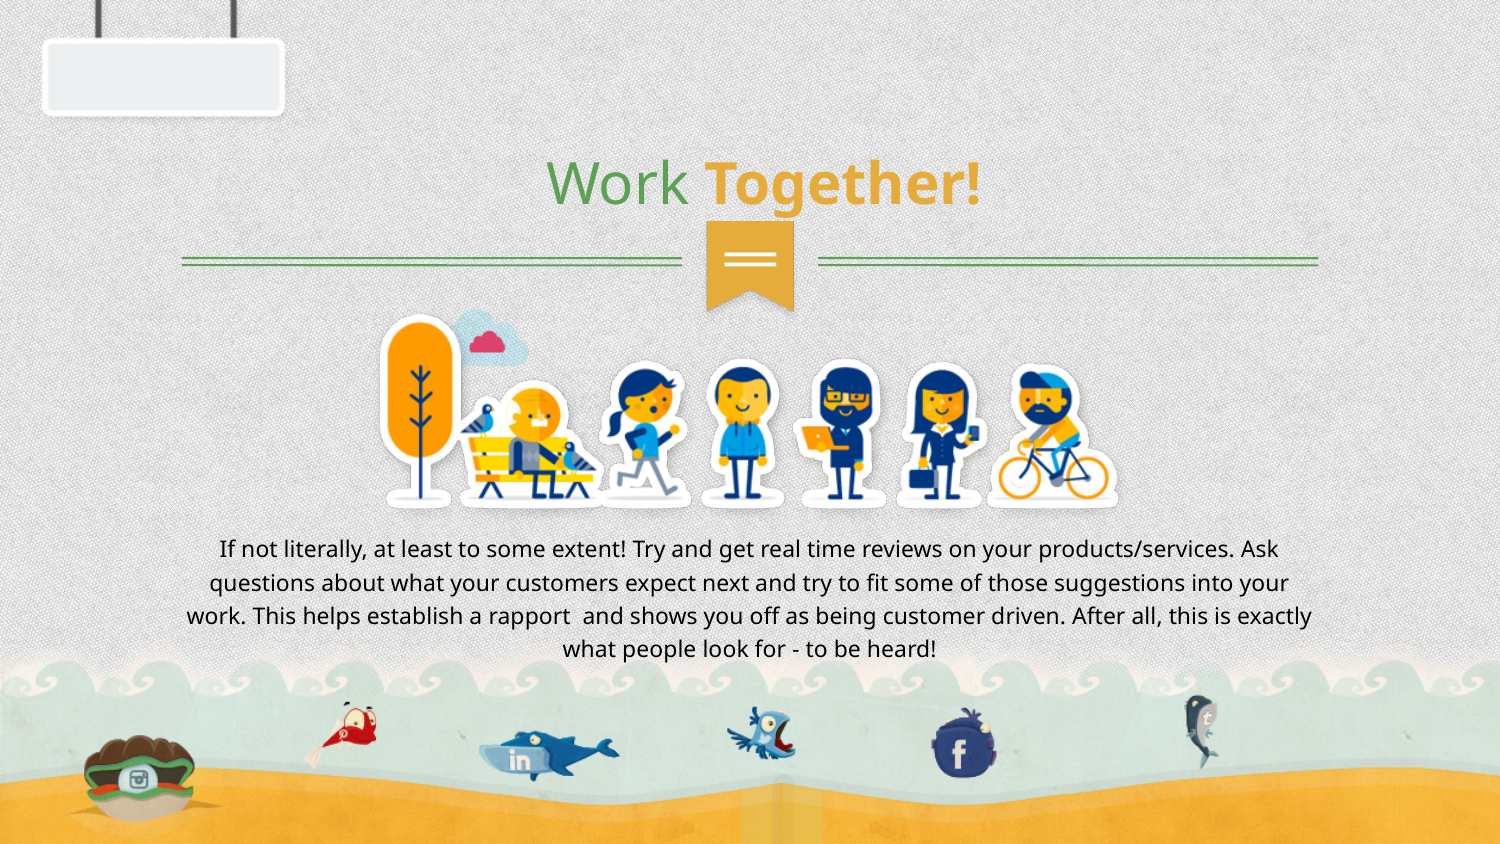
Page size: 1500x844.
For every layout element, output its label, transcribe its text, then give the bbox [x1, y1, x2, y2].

text_box Work Together! [531, 138, 1100, 220]
picture [0, 0, 1500, 844]
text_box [181, 221, 1319, 323]
text_box If not literally, at least to some extent! Try and get real time reviews on your products/services. Ask questions about what your customers expect next and try to fit some of those suggestions into your work. This helps establish a rapport and shows you off as being customer driven. After all, this is exactly what people look for - to be heard! [168, 521, 1332, 670]
